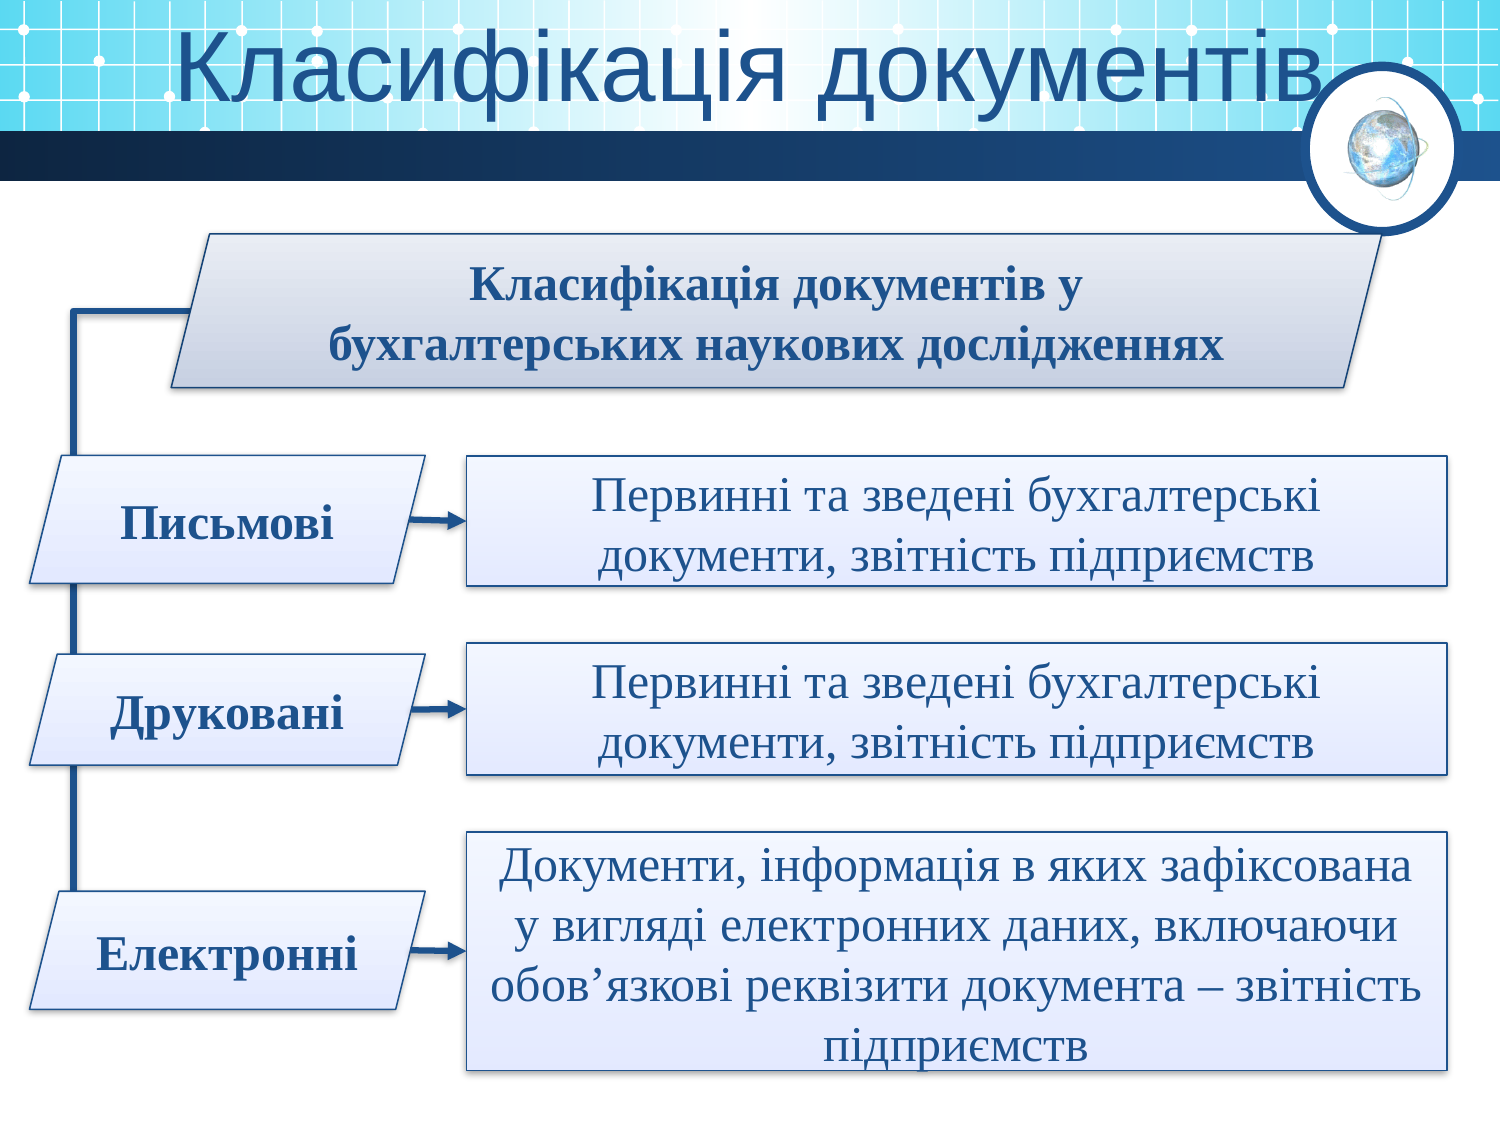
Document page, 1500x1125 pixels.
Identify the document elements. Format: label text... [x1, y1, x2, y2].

text_box Документи, інформація в яких зафіксована у вигляді електронних даних, включаючи обов’язкові реквізити документа – звітність підприємств [466, 831, 1448, 1071]
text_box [76, 310, 191, 952]
text_box Електронні [28, 890, 426, 1011]
picture [1310, 129, 1454, 226]
text_box Первинні та зведені бухгалтерські документи, звітність підприємств [466, 642, 1448, 776]
text_box Друковані [28, 653, 71, 766]
text_box Класифікація документів у бухгалтерських наукових дослідженнях [189, 233, 1383, 389]
text_box Друковані [194, 653, 426, 766]
text_box Класифікація документів [0, 0, 1500, 129]
text_box Первинні та зведені бухгалтерські документи, звітність підприємств [466, 455, 1448, 587]
text_box Письмові [194, 454, 426, 585]
text_box Письмові [28, 454, 71, 585]
